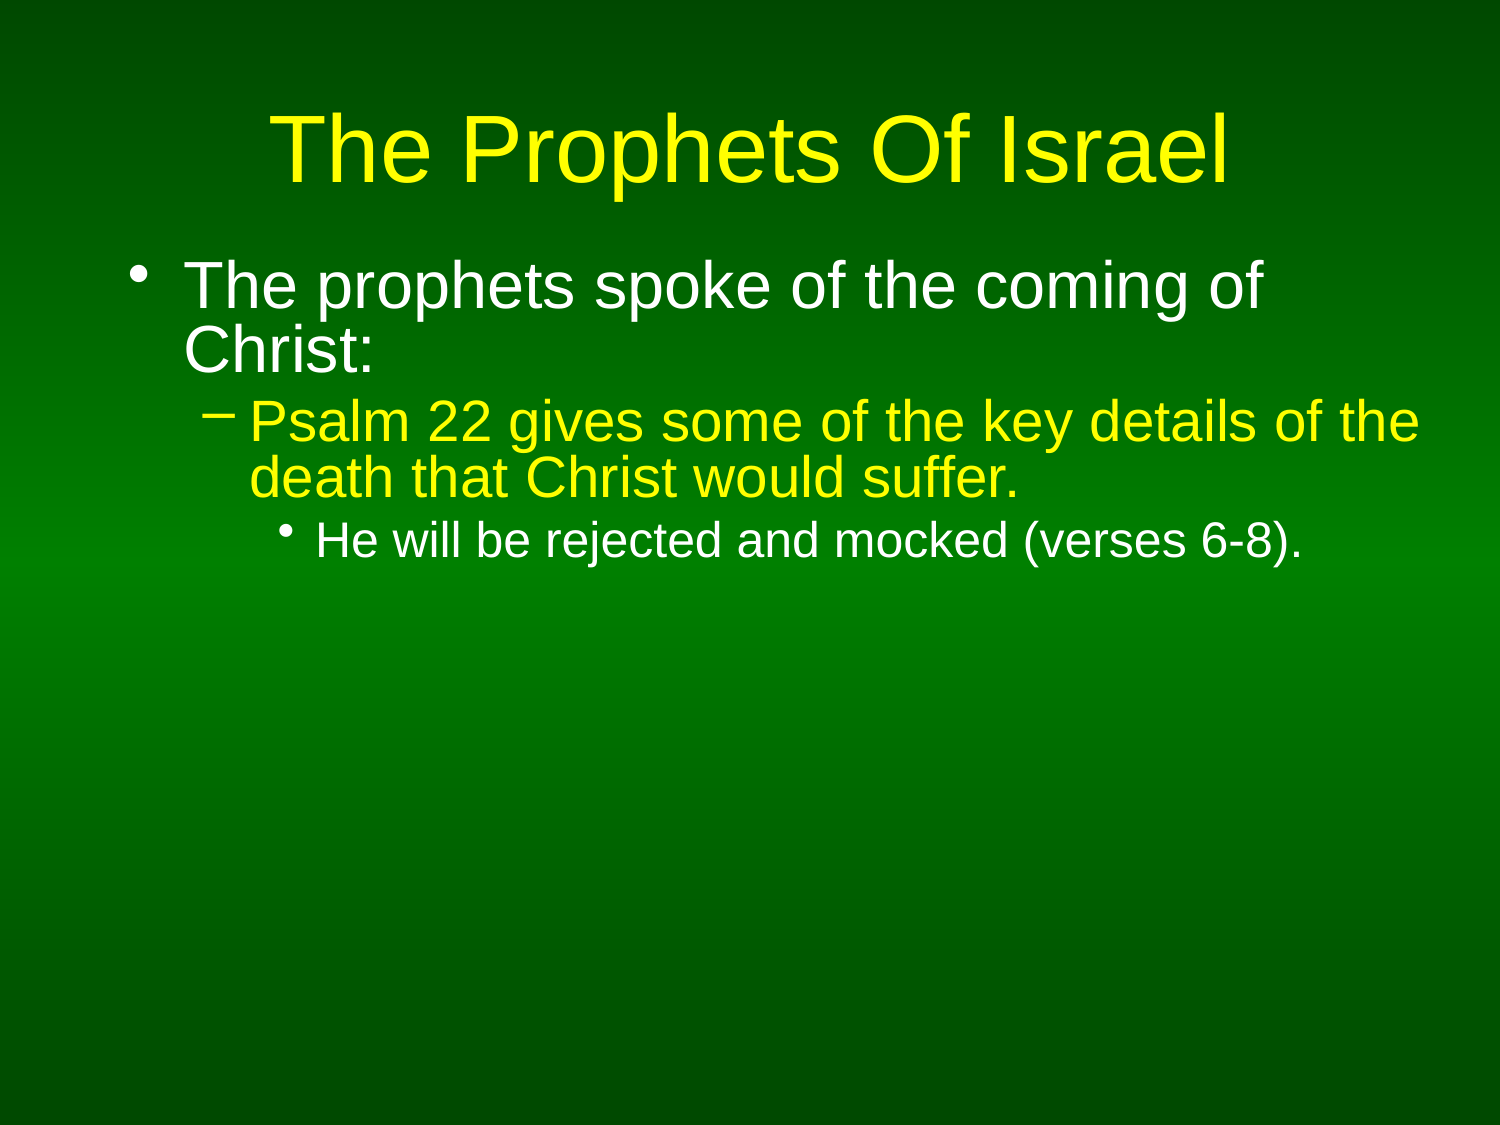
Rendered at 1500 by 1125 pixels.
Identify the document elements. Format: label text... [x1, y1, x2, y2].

title The Prophets Of Israel [37, 50, 1463, 238]
list The prophets spoke of the coming of Christ: Psalm 22 gives some of the key details of the death that Christ would suffer. He will be rejected and mocked (verses 6-8). [112, 249, 1438, 875]
